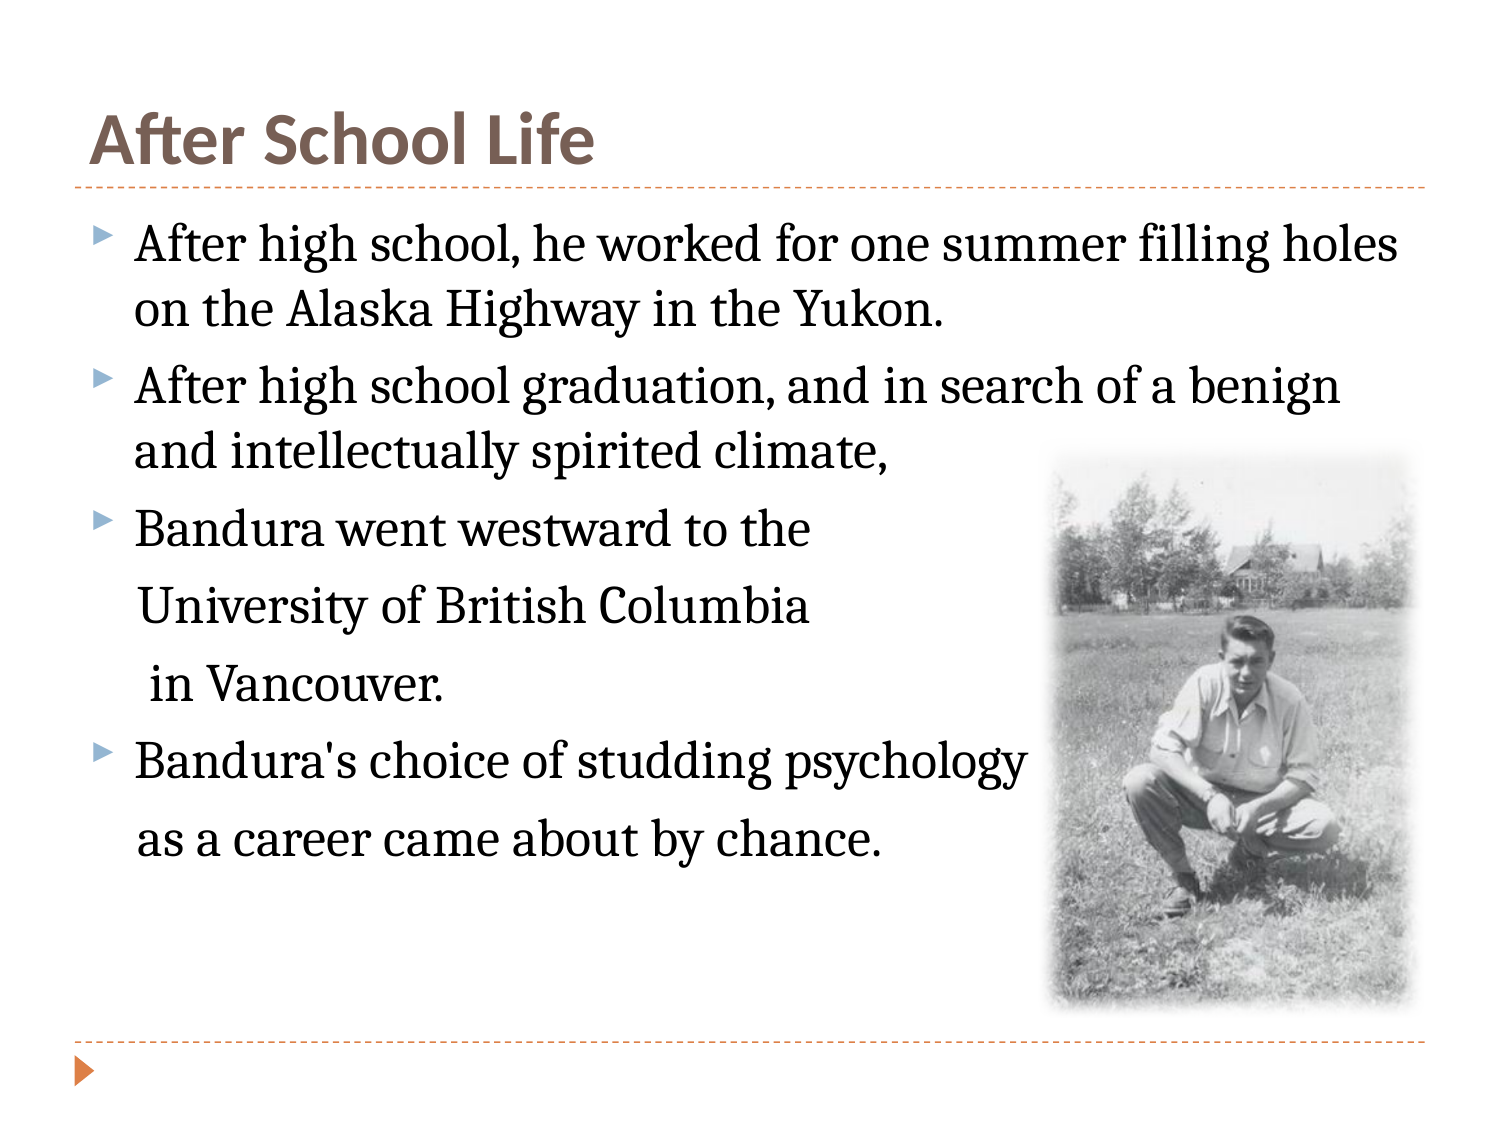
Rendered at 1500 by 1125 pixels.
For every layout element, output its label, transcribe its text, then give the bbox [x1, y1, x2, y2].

picture [1037, 437, 1426, 1019]
title After School Life [75, 24, 1425, 188]
list After high school, he worked for one summer filling holes on the Alaska Highway in the Yukon. After high school graduation, and in search of a benign and intellectually spirited climate, Bandura went westward to the University of British Columbia in Vancouver. Bandura's choice of studding psychology as a career came about by chance. [75, 200, 1425, 1010]
